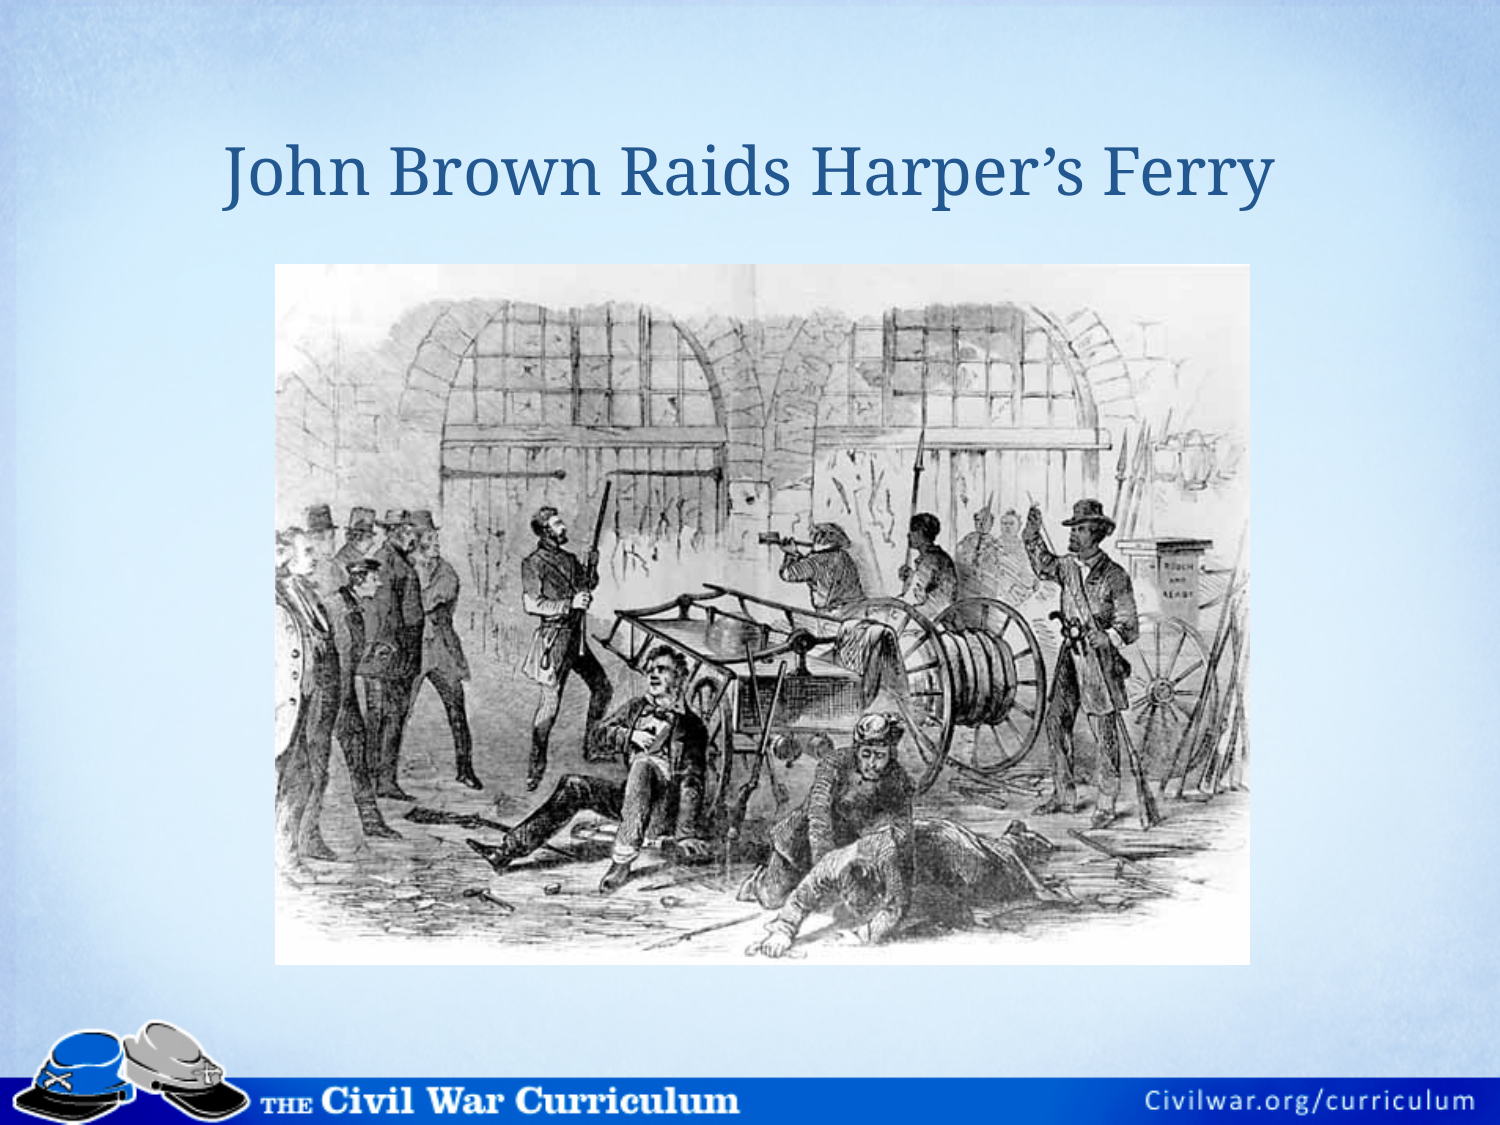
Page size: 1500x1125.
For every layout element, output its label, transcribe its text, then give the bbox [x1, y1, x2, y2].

picture [0, 0, 1500, 1125]
title John Brown Raids Harper’s Ferry [75, 105, 1425, 233]
